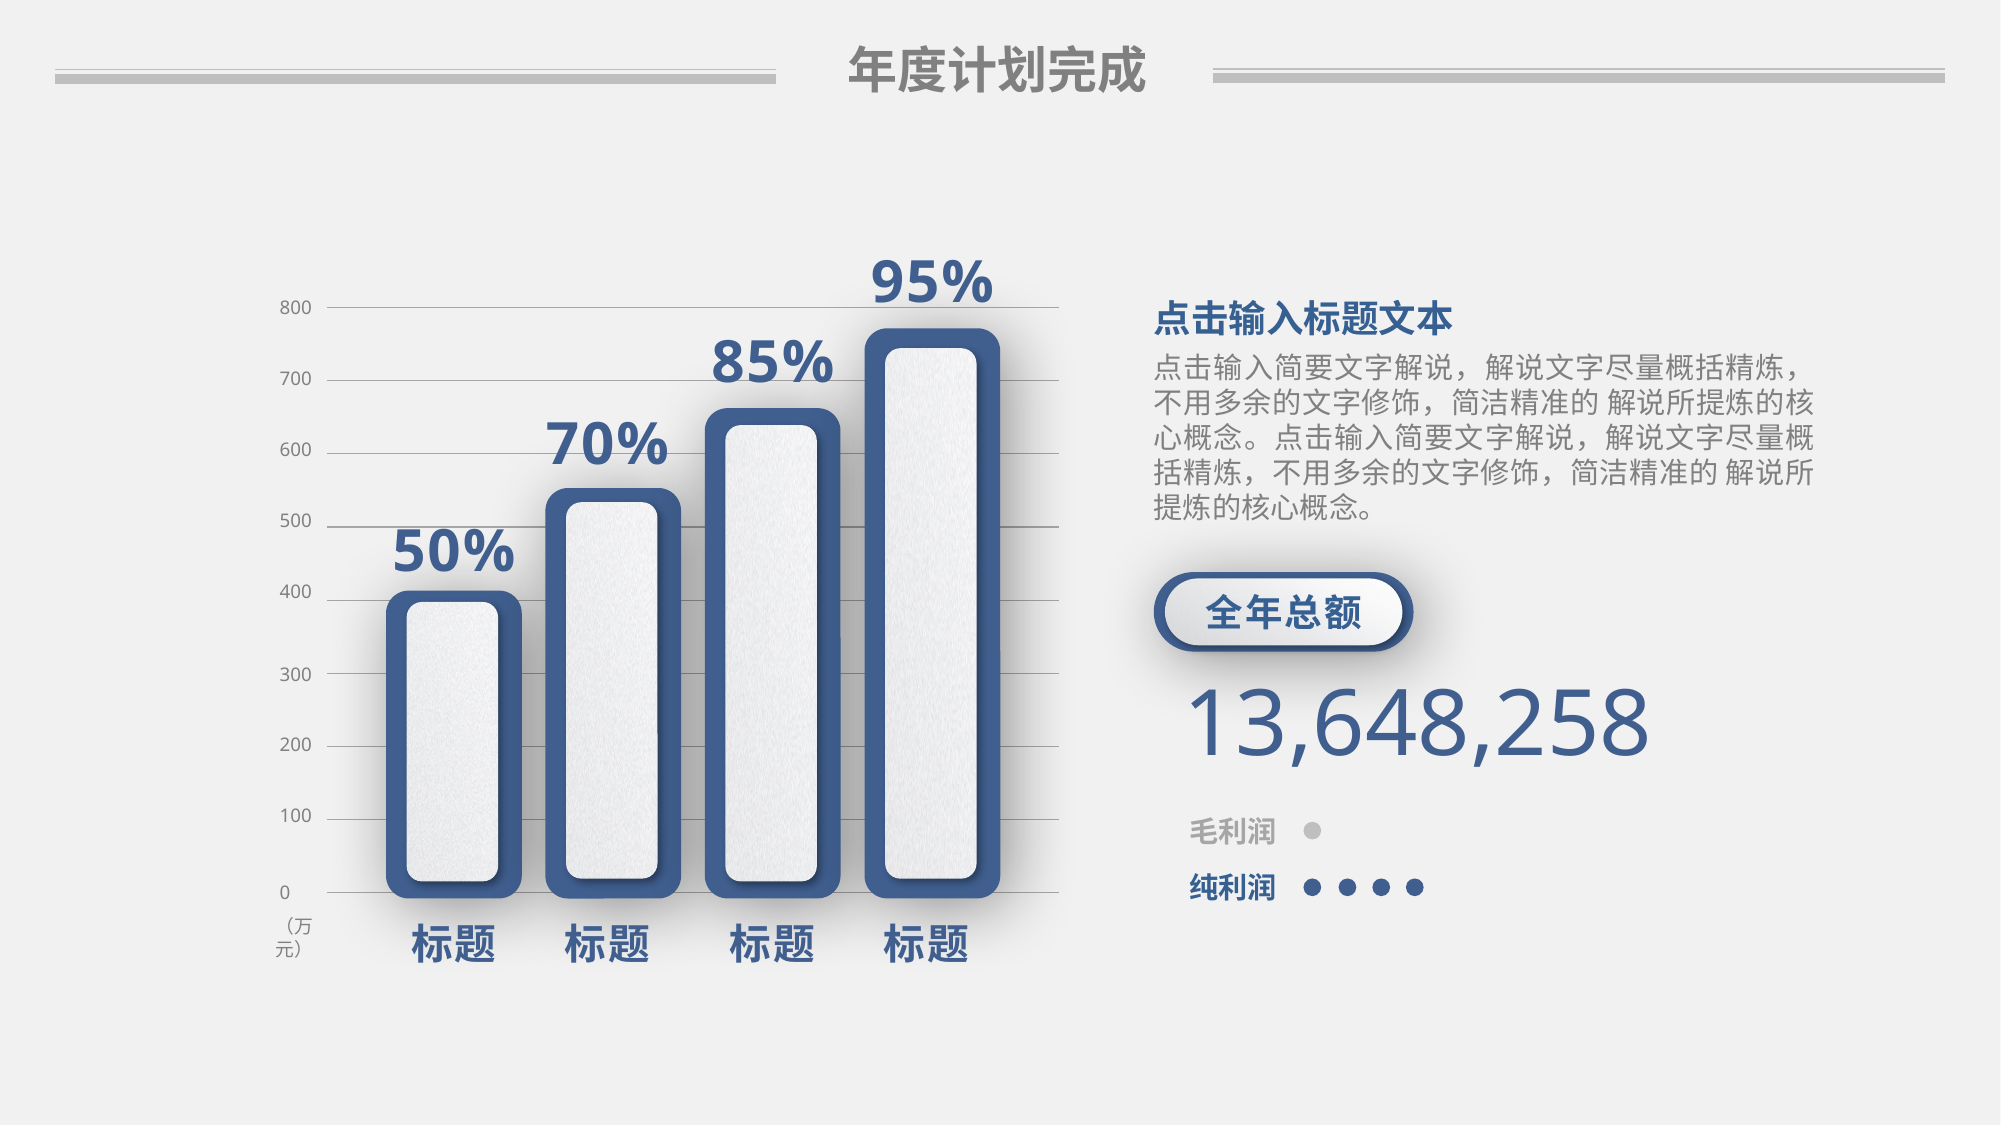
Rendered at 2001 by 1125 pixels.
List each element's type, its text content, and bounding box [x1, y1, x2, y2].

text_box 200 [279, 733, 316, 756]
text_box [385, 590, 523, 899]
text_box 毛利润 [1189, 813, 1294, 849]
text_box [1301, 876, 1324, 899]
text_box [1370, 876, 1393, 899]
text_box 年度计划完成 [782, 30, 1213, 106]
text_box 标题 [846, 910, 1007, 976]
text_box 100 [279, 803, 316, 827]
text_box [1153, 571, 1414, 652]
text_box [326, 307, 1060, 893]
text_box 300 [279, 662, 316, 685]
text_box 13,648,258 [1183, 664, 1680, 775]
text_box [864, 328, 1001, 899]
text_box 800 [279, 296, 316, 319]
text_box 400 [279, 579, 316, 603]
text_box 500 [279, 508, 316, 532]
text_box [704, 407, 841, 899]
text_box [1336, 876, 1359, 899]
text_box 点击输入简要文字解说，解说文字尽量概括精炼，不用多余的文字修饰，简洁精准的 解说所提炼的核心概念。点击输入简要文字解说，解说文字尽量概括精炼，不用多余的文字修饰，简洁精准的 解说所提炼的核心概念。 [1153, 349, 1816, 525]
text_box 0 [279, 880, 316, 904]
text_box 700 [279, 366, 316, 390]
text_box 标题 [374, 910, 527, 976]
text_box [1403, 876, 1426, 899]
text_box 95% [852, 236, 1013, 306]
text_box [545, 487, 682, 899]
text_box 纯利润 [1189, 869, 1294, 905]
text_box 600 [279, 437, 316, 461]
text_box 标题 [693, 910, 846, 976]
text_box （万元） [251, 907, 338, 968]
text_box 点击输入标题文本 [1153, 295, 1492, 341]
text_box 标题 [527, 910, 688, 976]
text_box [1301, 819, 1324, 842]
